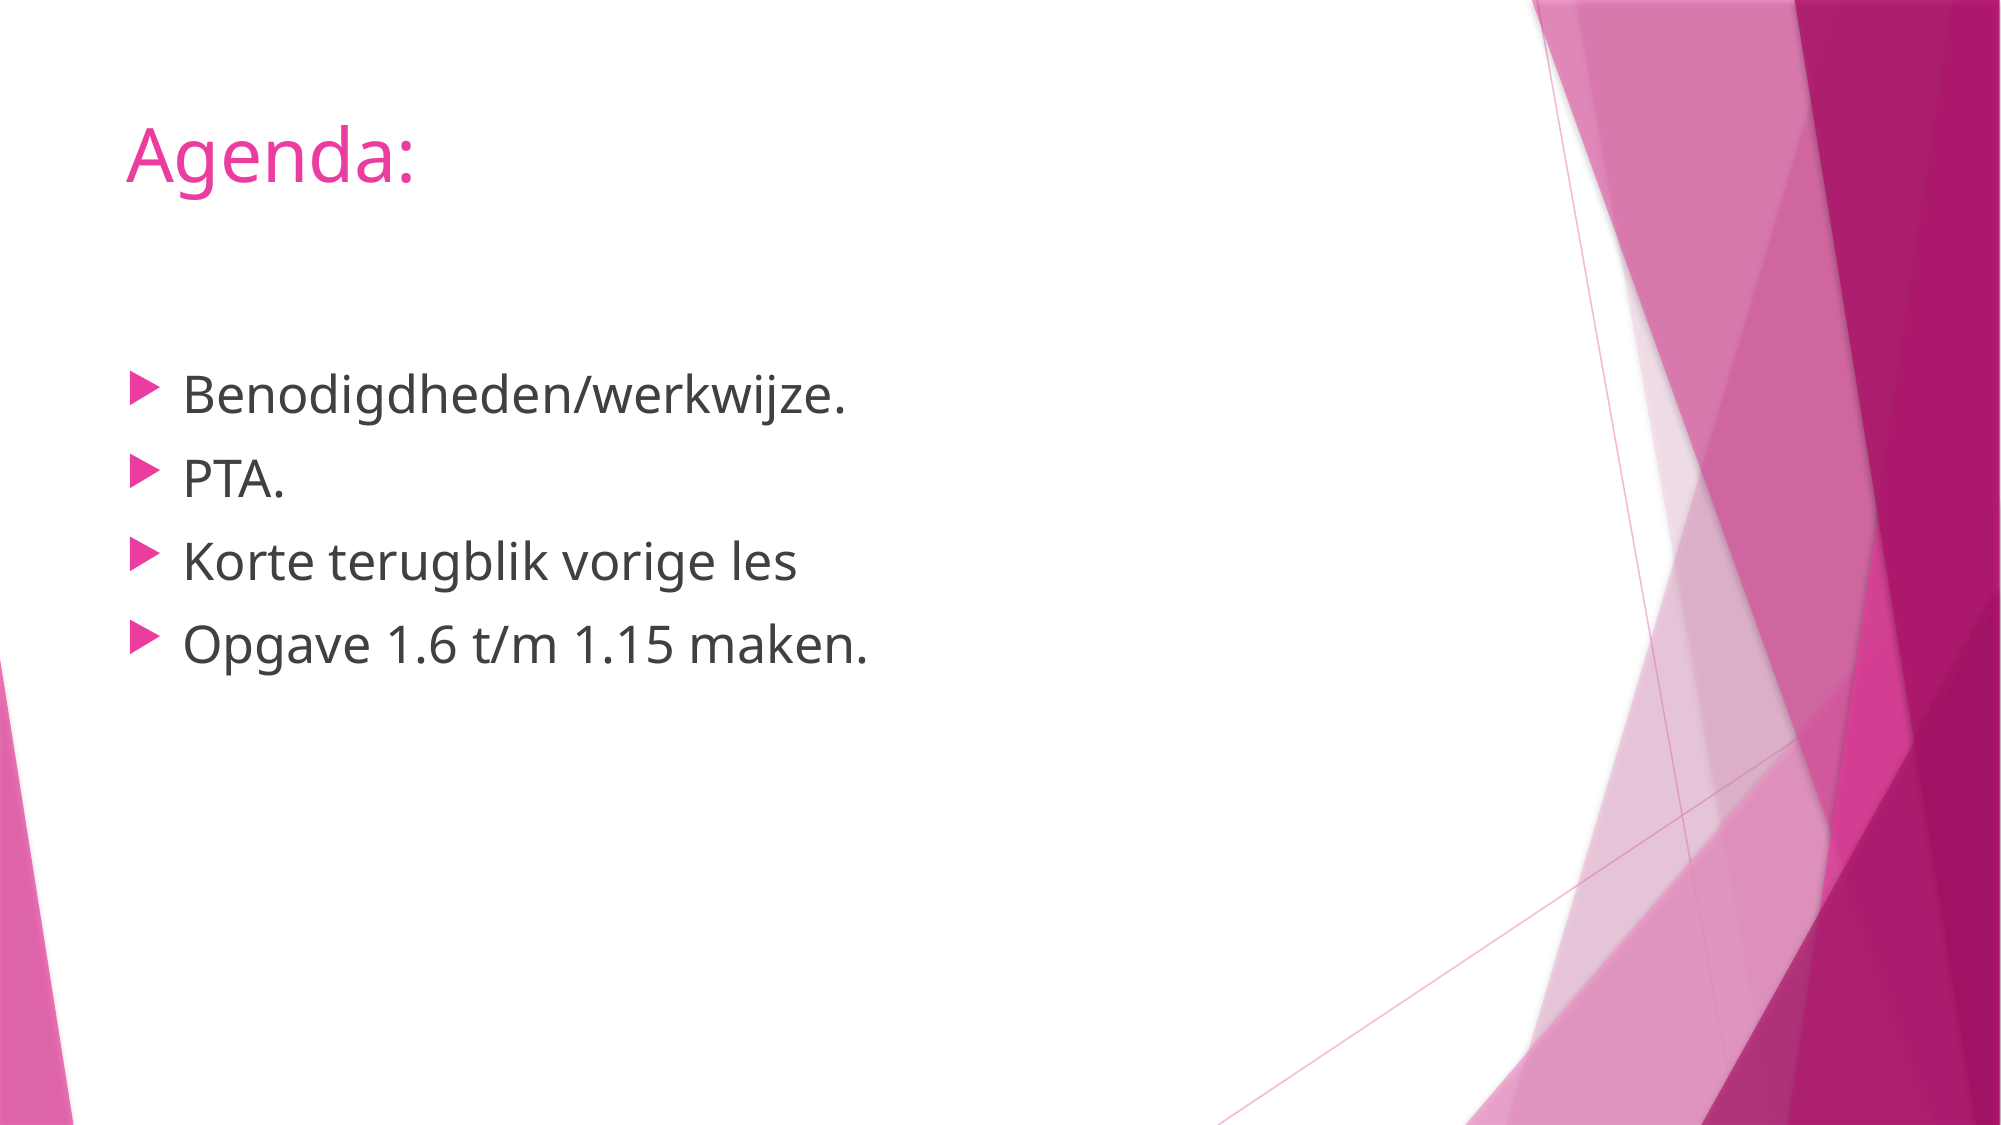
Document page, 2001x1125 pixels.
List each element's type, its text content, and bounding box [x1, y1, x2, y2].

list Benodigdheden/werkwijze. PTA. Korte terugblik vorige les Opgave 1.6 t/m 1.15 maken. [111, 354, 1522, 992]
title Agenda: [111, 99, 1522, 317]
